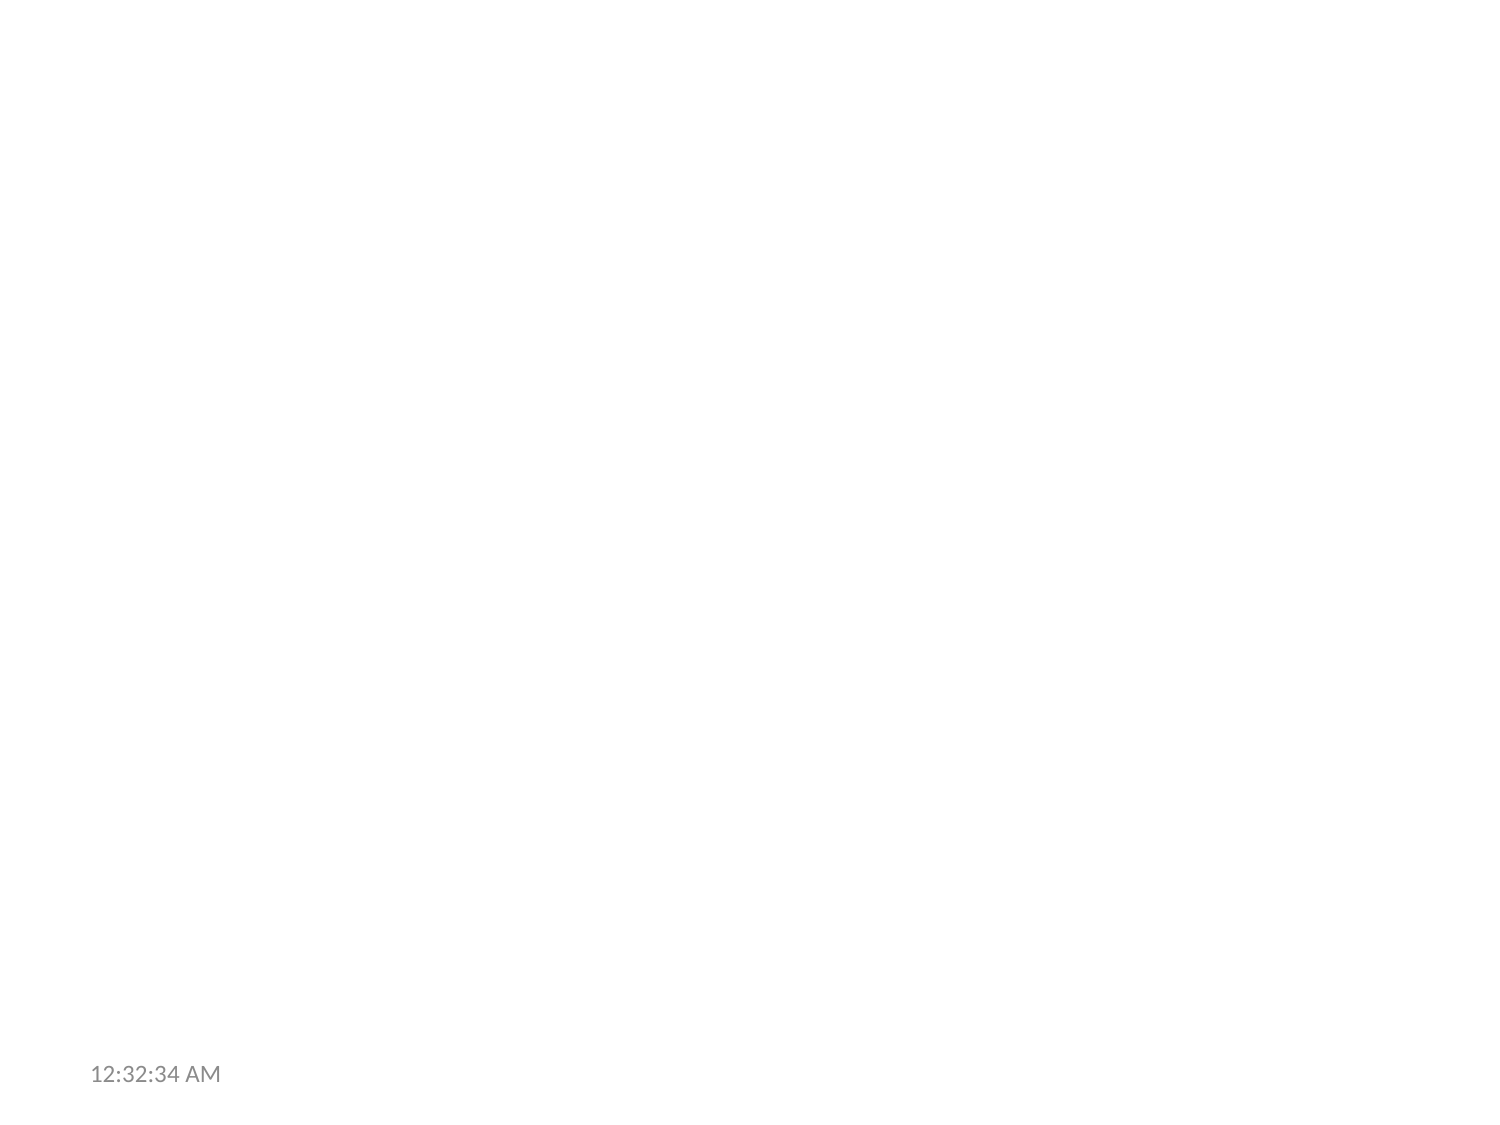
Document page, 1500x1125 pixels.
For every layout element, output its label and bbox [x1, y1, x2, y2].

slide_number [75, 1042, 425, 1103]
